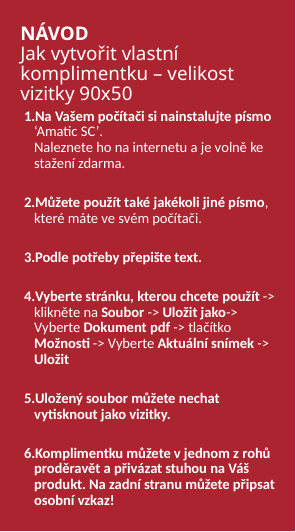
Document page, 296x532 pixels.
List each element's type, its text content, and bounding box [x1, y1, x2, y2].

text_box Na Vašem počítači si nainstalujte písmo ‘Amatic SC’. Naleznete ho na internetu a je volně ke stažení zdarma. Můžete použít také jakékoli jiné písmo, které máte ve svém počítači. Podle potřeby přepište text. Vyberte stránku, kterou chcete použít -> klikněte na Soubor -> Uložit jako-> Vyberte Dokument pdf -> tlačítko Možnosti -> Vyberte Aktuální snímek -> Uložit Uložený soubor můžete nechat vytisknout jako vizitky. Komplimentku můžete v jednom z rohů proděravět a přivázat stuhou na Váš produkt. Na zadní stranu můžete připsat osobní vzkaz! [22, 107, 281, 491]
text_box NÁVOD Jak vytvořit vlastní komplimentku – velikost vizitky 90x50 [18, 35, 277, 94]
